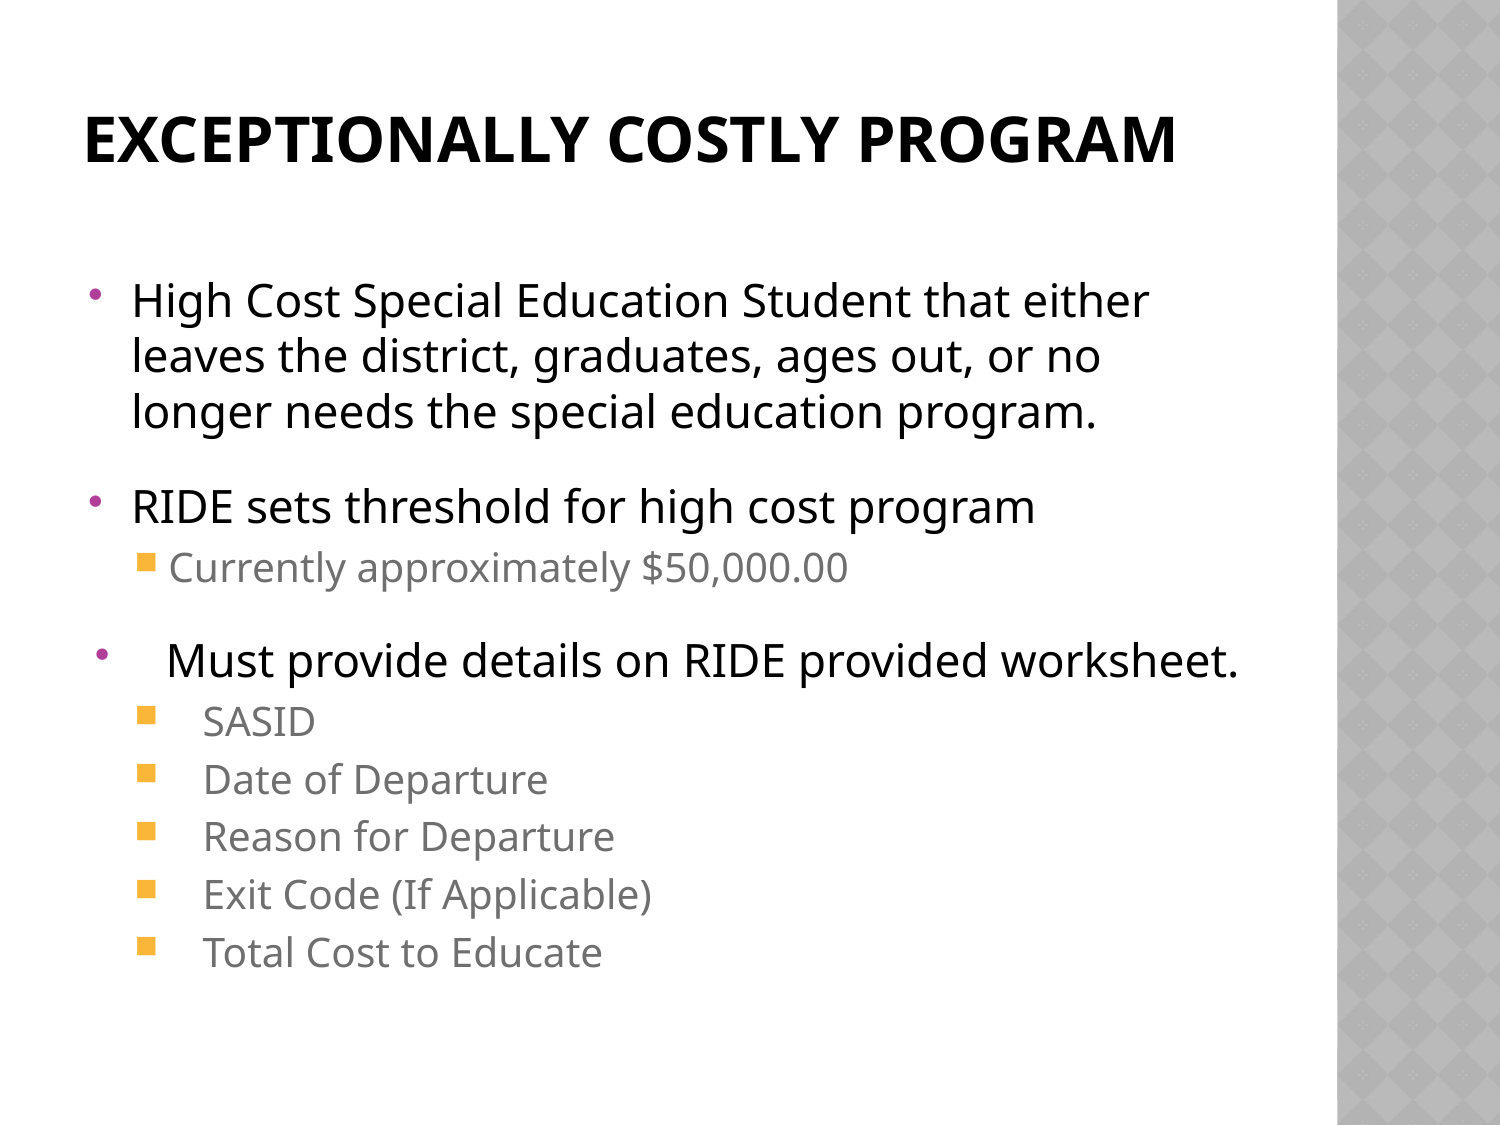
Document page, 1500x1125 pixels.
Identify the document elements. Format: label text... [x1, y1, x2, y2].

title Exceptionally costly program [75, 52, 1263, 175]
list High Cost Special Education Student that either leaves the district, graduates, ages out, or no longer needs the special education program. RIDE sets threshold for high cost program Currently approximately $50,000.00 Must provide details on RIDE provided worksheet. SASID Date of Departure Reason for Departure Exit Code (If Applicable) Total Cost to Educate [75, 264, 1263, 1059]
